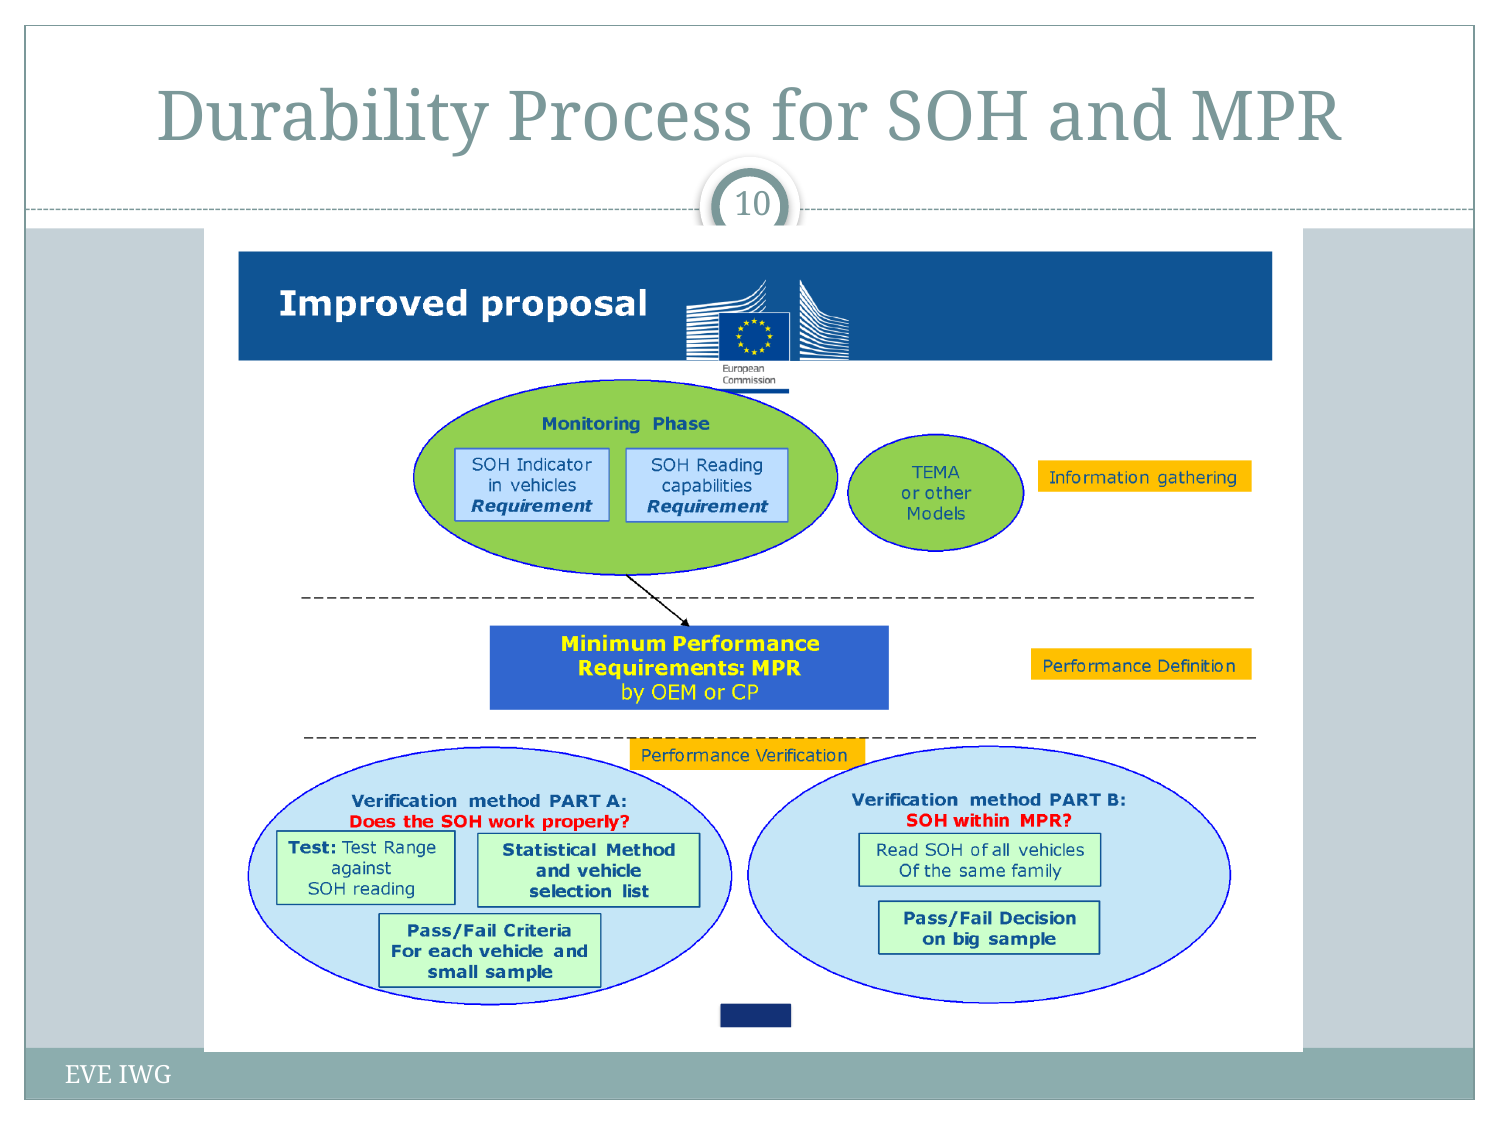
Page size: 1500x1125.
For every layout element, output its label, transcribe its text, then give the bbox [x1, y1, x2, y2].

title Durability Process for SOH and MPR [49, 37, 1450, 162]
footer EVE IWG [50, 1051, 332, 1112]
picture [204, 88, 1303, 1125]
